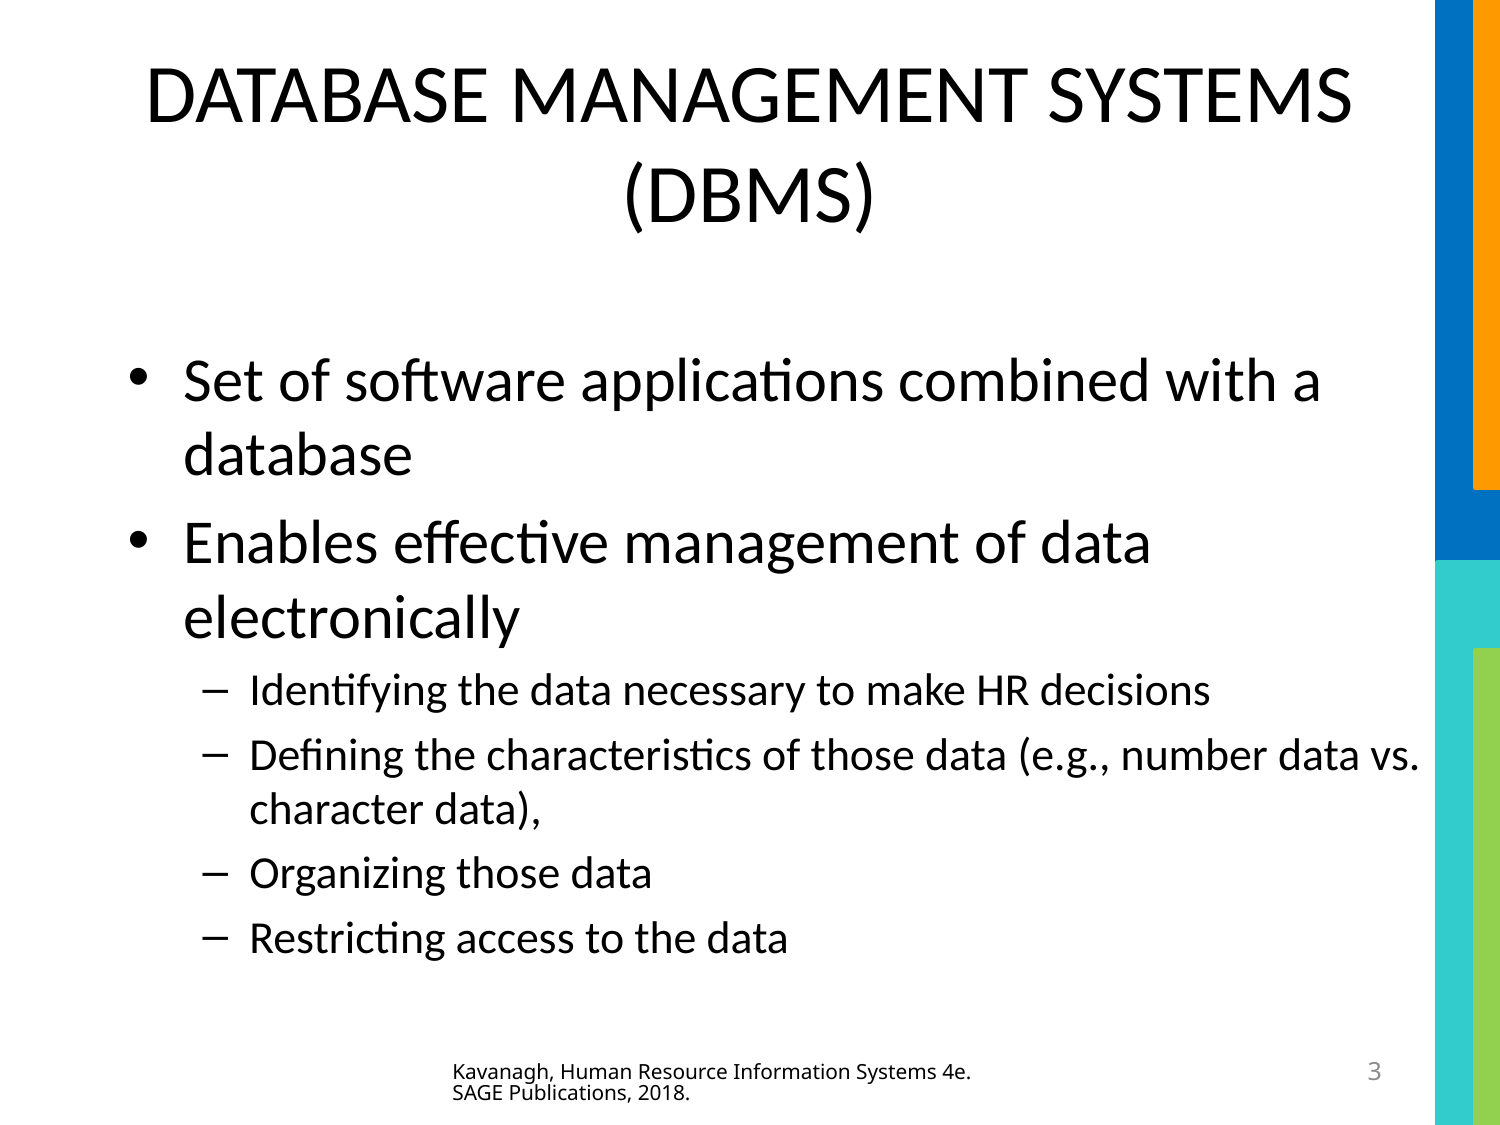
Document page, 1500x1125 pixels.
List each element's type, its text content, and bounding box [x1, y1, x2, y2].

list Set of software applications combined with a database Enables effective management of data electronically Identifying the data necessary to make HR decisions Defining the characteristics of those data (e.g., number data vs. character data), Organizing those data Restricting access to the data [112, 331, 1469, 1100]
slide_number 3 [1059, 1042, 1397, 1103]
title DATABASE MANAGEMENT SYSTEMS (DBMS) [75, 45, 1425, 233]
footer Kavanagh, Human Resource Information Systems 4e. SAGE Publications, 2018. [437, 1042, 1004, 1103]
